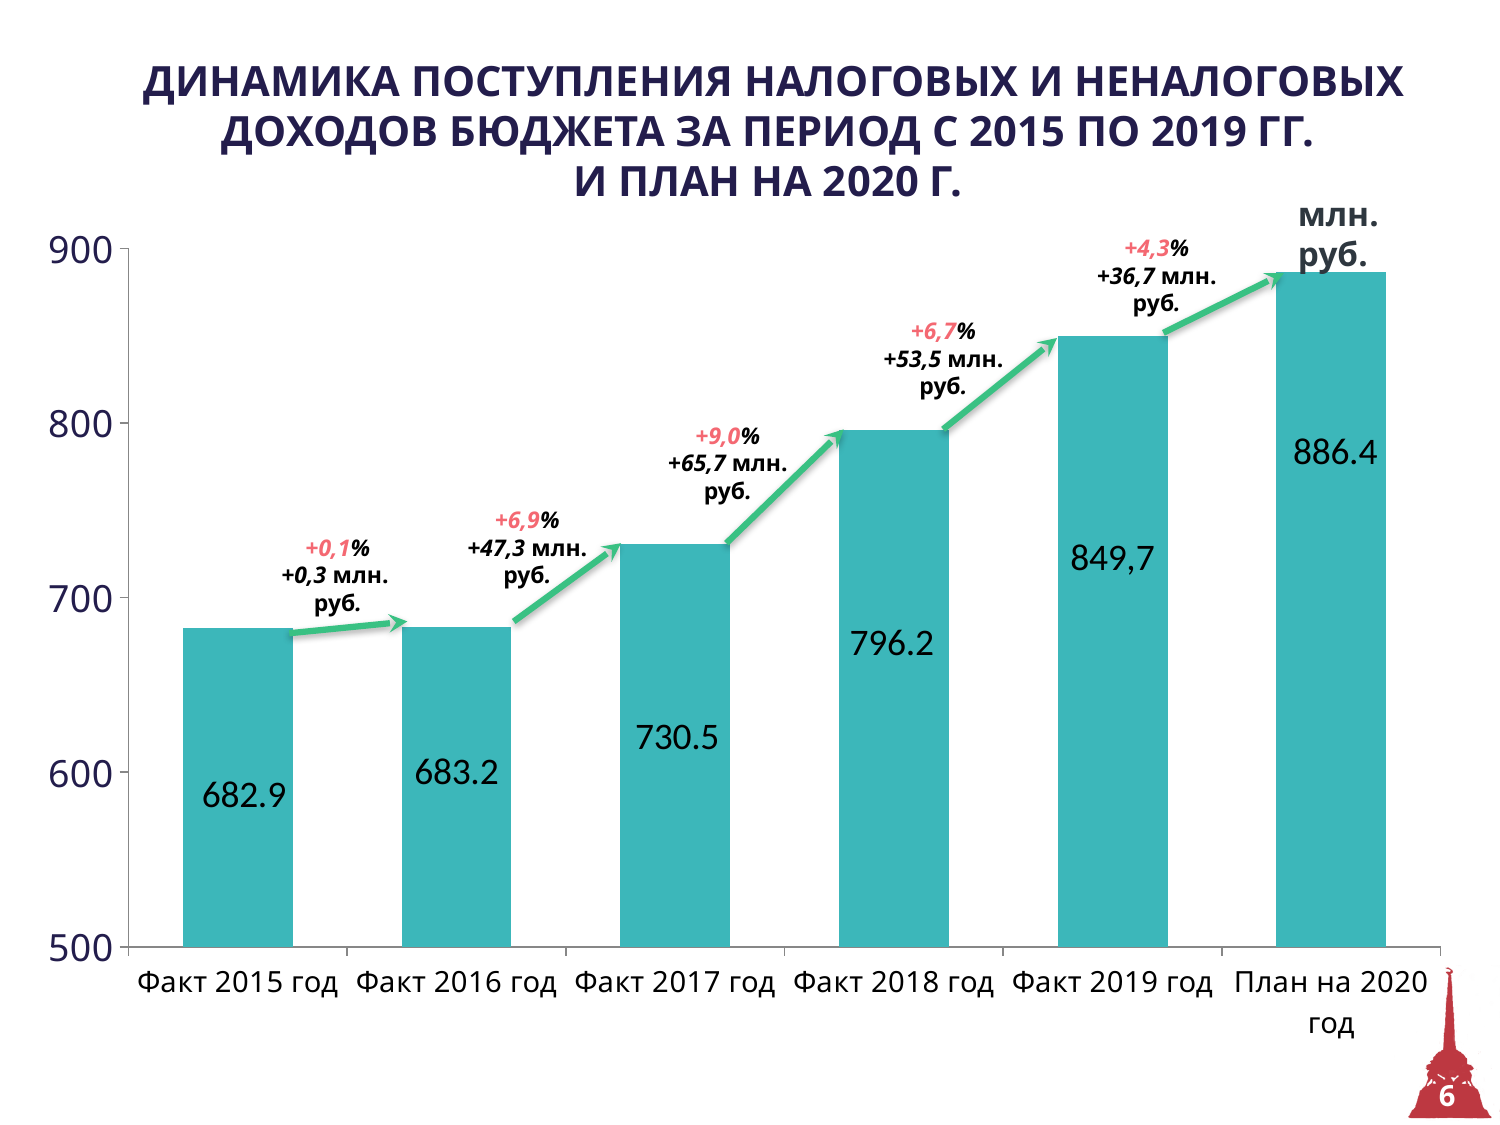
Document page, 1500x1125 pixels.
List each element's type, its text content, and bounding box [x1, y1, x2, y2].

text_box Динамика поступления налоговых и неналоговых доходов бюджета за период с 2015 по 2019 гг. и план на 2020 г. [58, 46, 1489, 212]
text_box млн. руб. [1283, 185, 1471, 281]
picture [1394, 965, 1500, 1125]
chart [23, 222, 1442, 1102]
